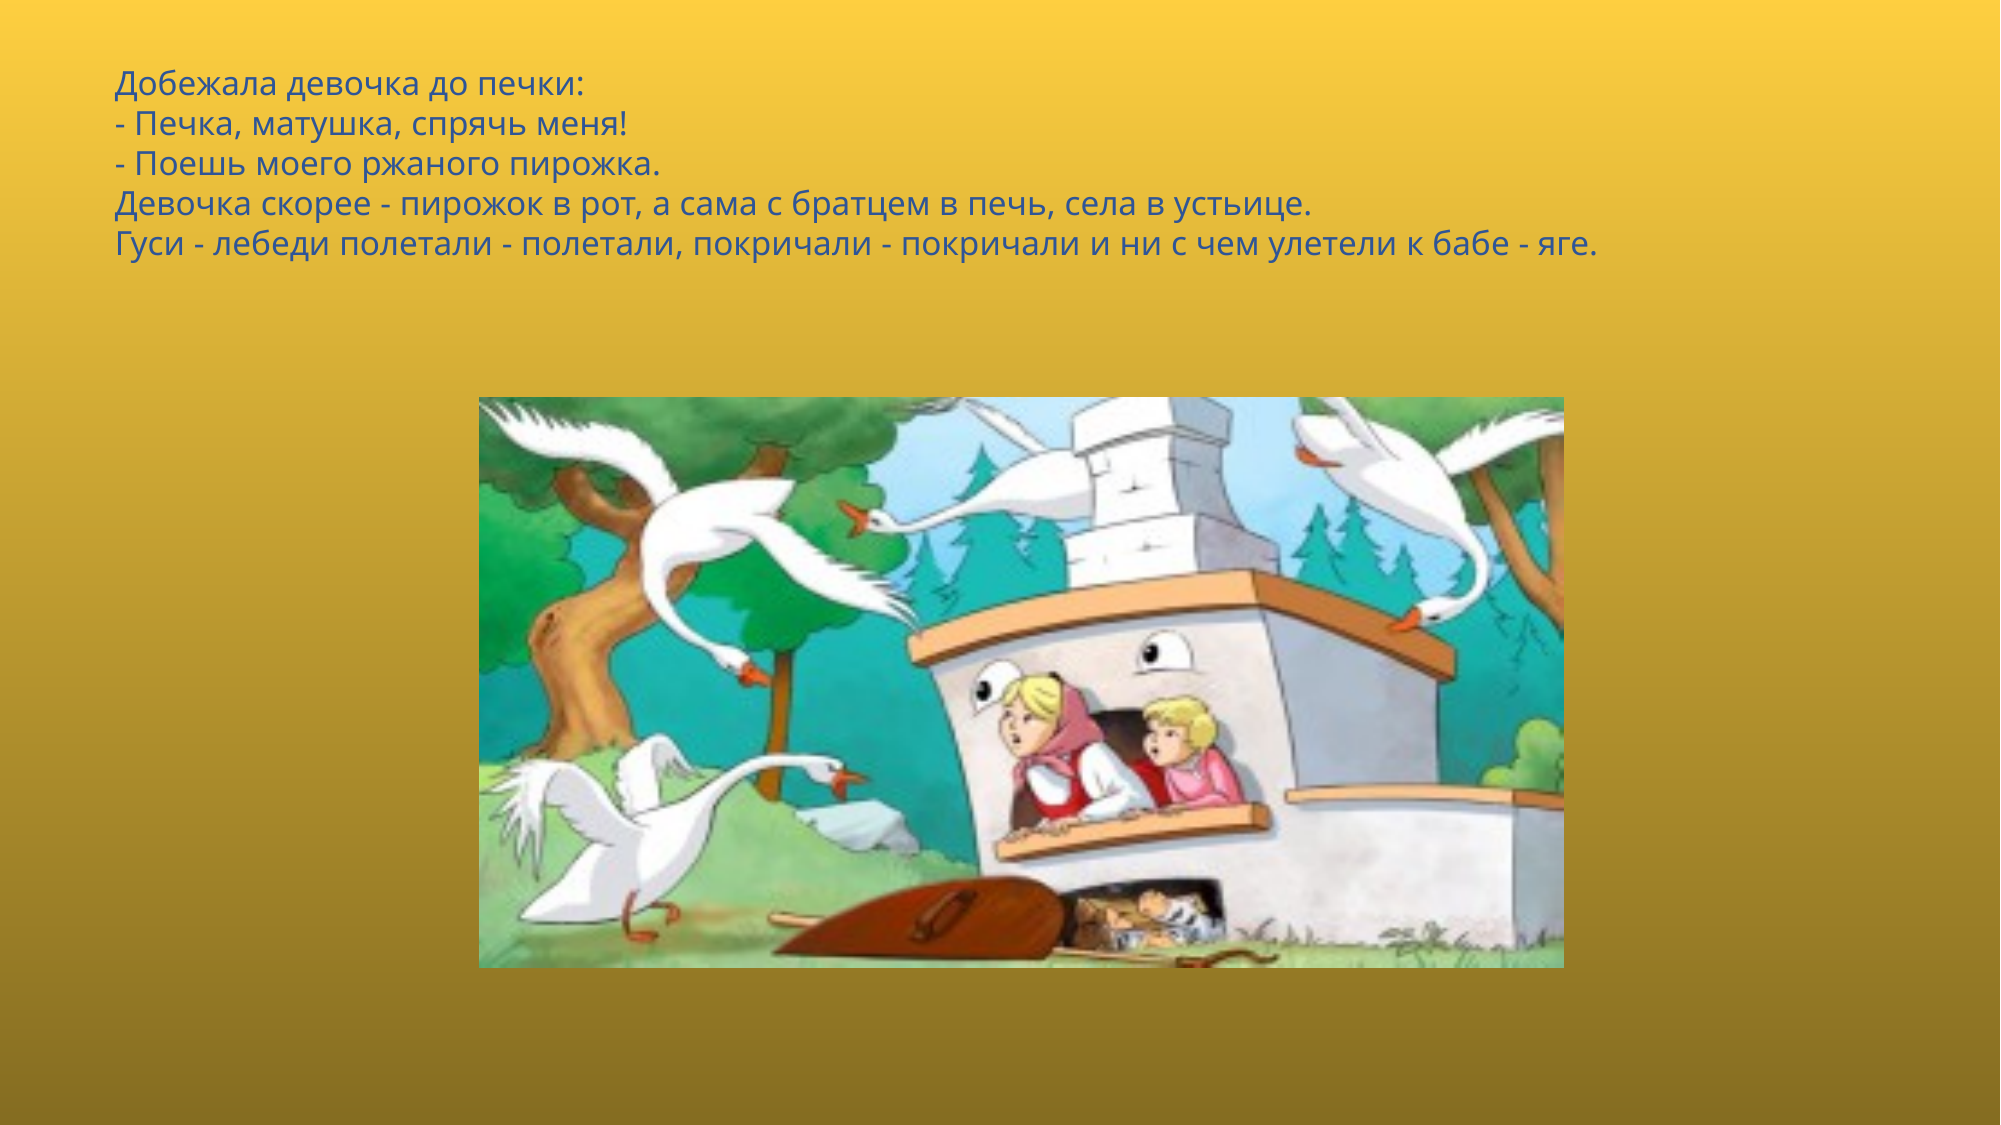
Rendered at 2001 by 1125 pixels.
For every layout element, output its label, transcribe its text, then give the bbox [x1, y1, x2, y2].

title Добежала девочка до печки: - Печка, матушка, спрячь меня! - Поешь моего ржаного пирожка. Девочка скорее - пирожок в рот, а сама с братцем в печь, села в устьице. Гуси - лебеди полетали - полетали, покричали - покричали и ни с чем улетели к бабе - яге. [99, 44, 1901, 280]
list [479, 397, 1564, 968]
